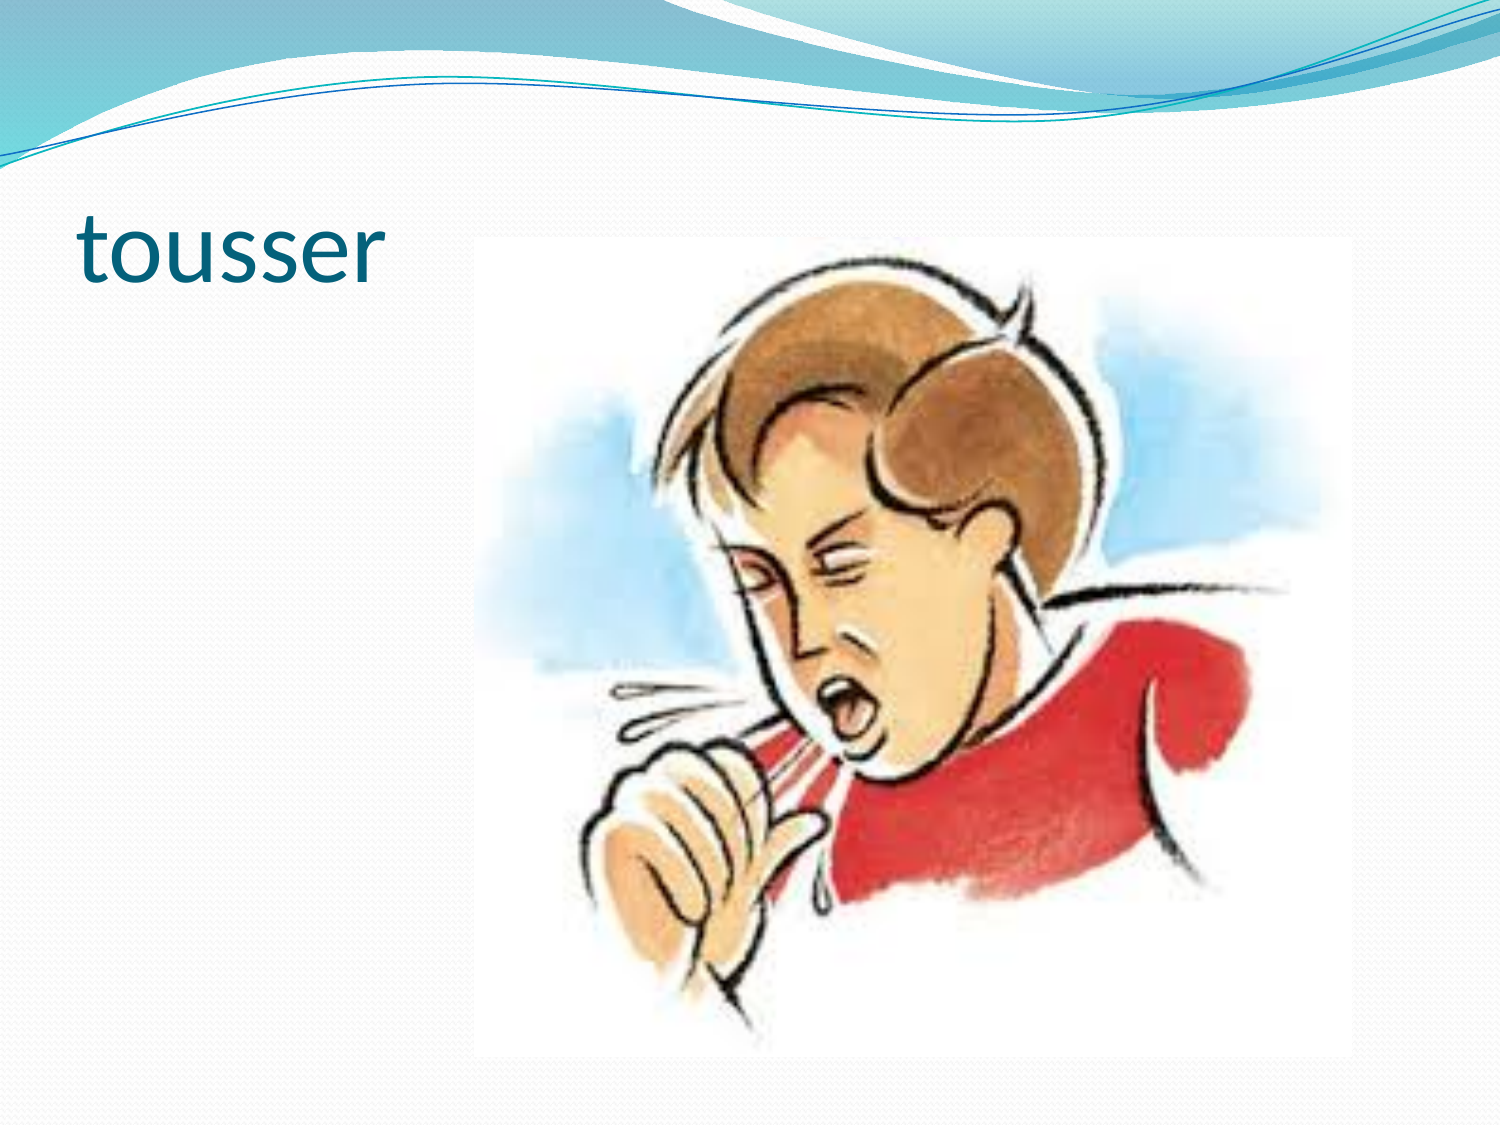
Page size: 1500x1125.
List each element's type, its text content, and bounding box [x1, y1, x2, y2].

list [474, 237, 1352, 1058]
title tousser [75, 115, 1425, 303]
